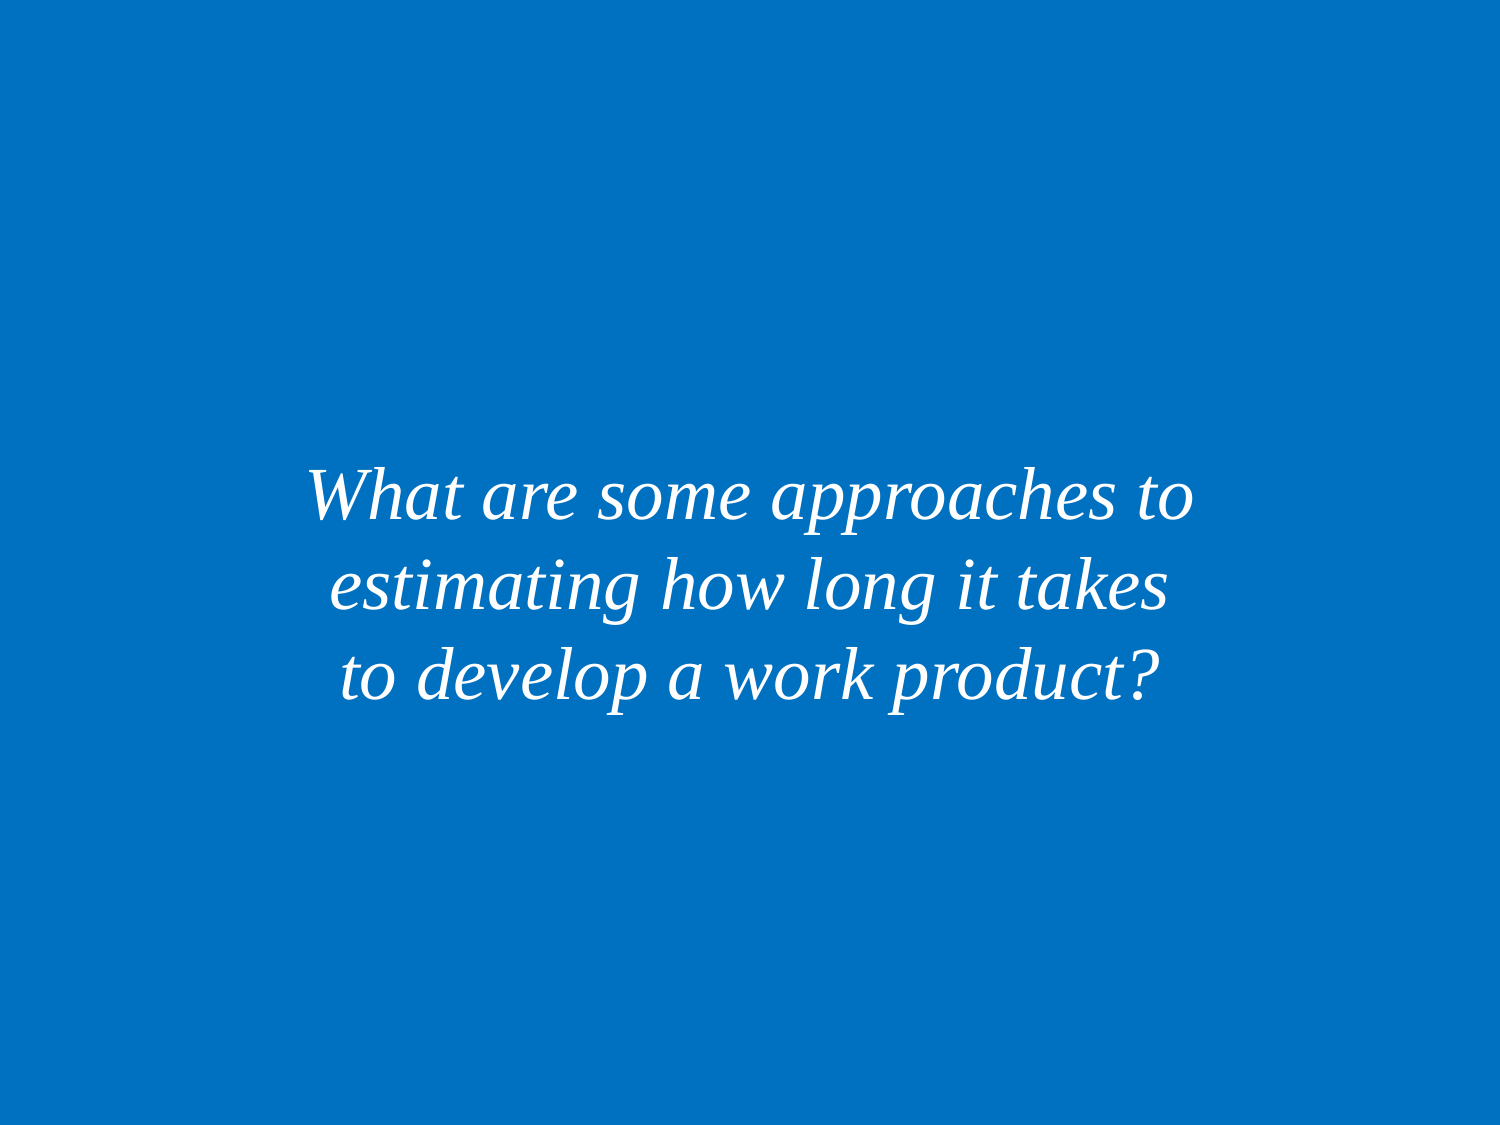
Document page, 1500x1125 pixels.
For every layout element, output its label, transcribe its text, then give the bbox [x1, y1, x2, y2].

text_box What are some approaches to estimating how long it takes to develop a work product? [0, 437, 1500, 723]
